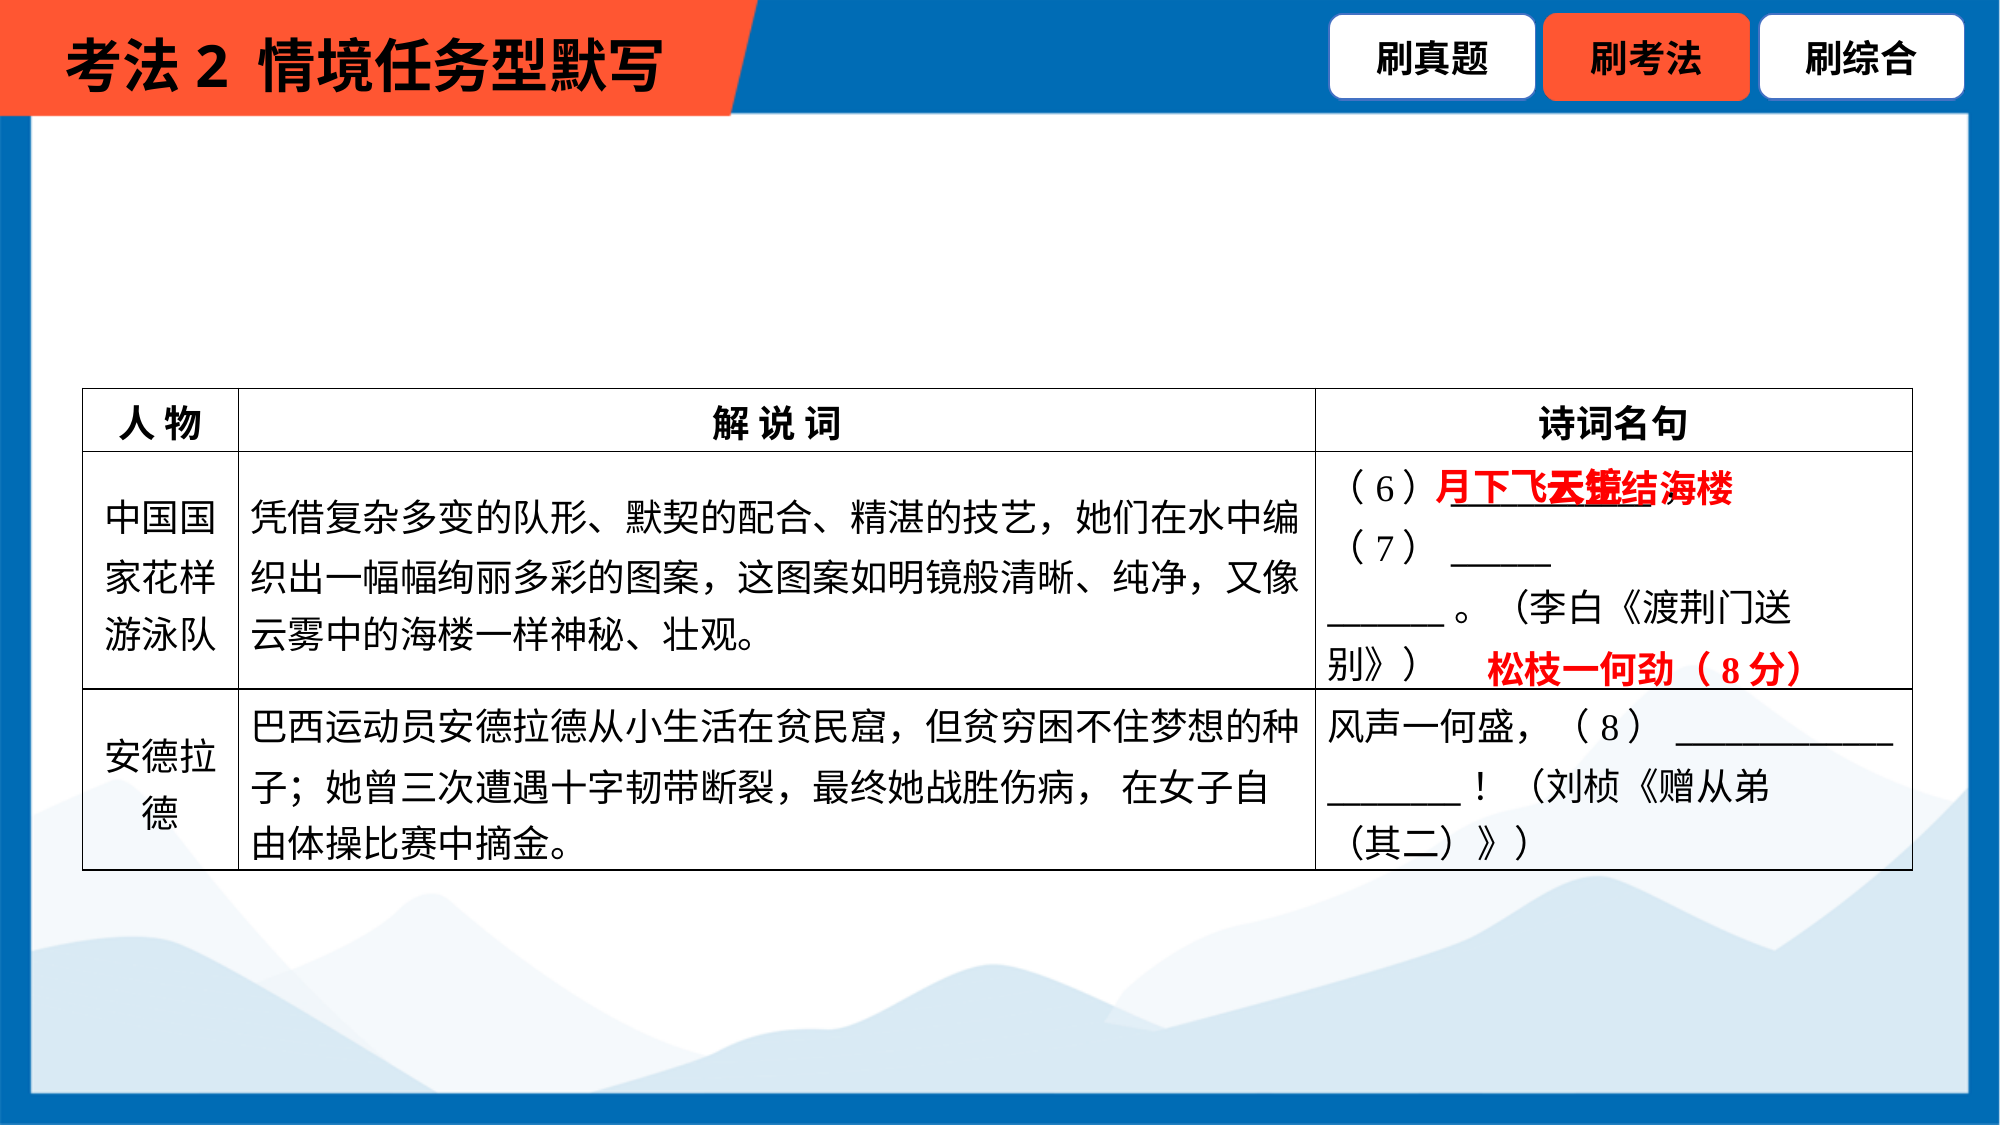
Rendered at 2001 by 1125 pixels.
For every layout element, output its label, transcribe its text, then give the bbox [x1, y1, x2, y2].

text_box 云生结海楼 [1325, 451, 1902, 564]
table_cell 巴西运动员安德拉德从小生活在贫民窟，但贫穷困不住梦想的种 子；她曾三次遭遇十字韧带断裂，最终她战胜伤病， 在女子自 由体操比赛中摘金。 [239, 690, 1315, 869]
table_cell （6）____________，（7）______ _______。（李白《渡荆门送 别》） [1316, 452, 1912, 688]
text_box 松枝一何劲（8分） [1325, 632, 1902, 745]
table_cell 风声一何盛，（8）_____________ ________！（刘桢《赠从弟 （其二）》） [1316, 690, 1912, 869]
table_cell 凭借复杂多变的队形、默契的配合、精湛的技艺，她们在水中编 织出一幅幅绚丽多彩的图案，这图案如明镜般清晰、纯净，又像 云雾中的海楼一样神秘、壮观。 [239, 452, 1315, 688]
table_cell 中国国 家花样 游泳队 [83, 452, 238, 688]
table_header 人 物 [83, 389, 238, 451]
table_header 解 说 词 [239, 389, 1315, 451]
table_header 诗词名句 [1316, 389, 1912, 451]
picture [0, 0, 2000, 1125]
table_cell 安德拉 德 [83, 690, 238, 869]
